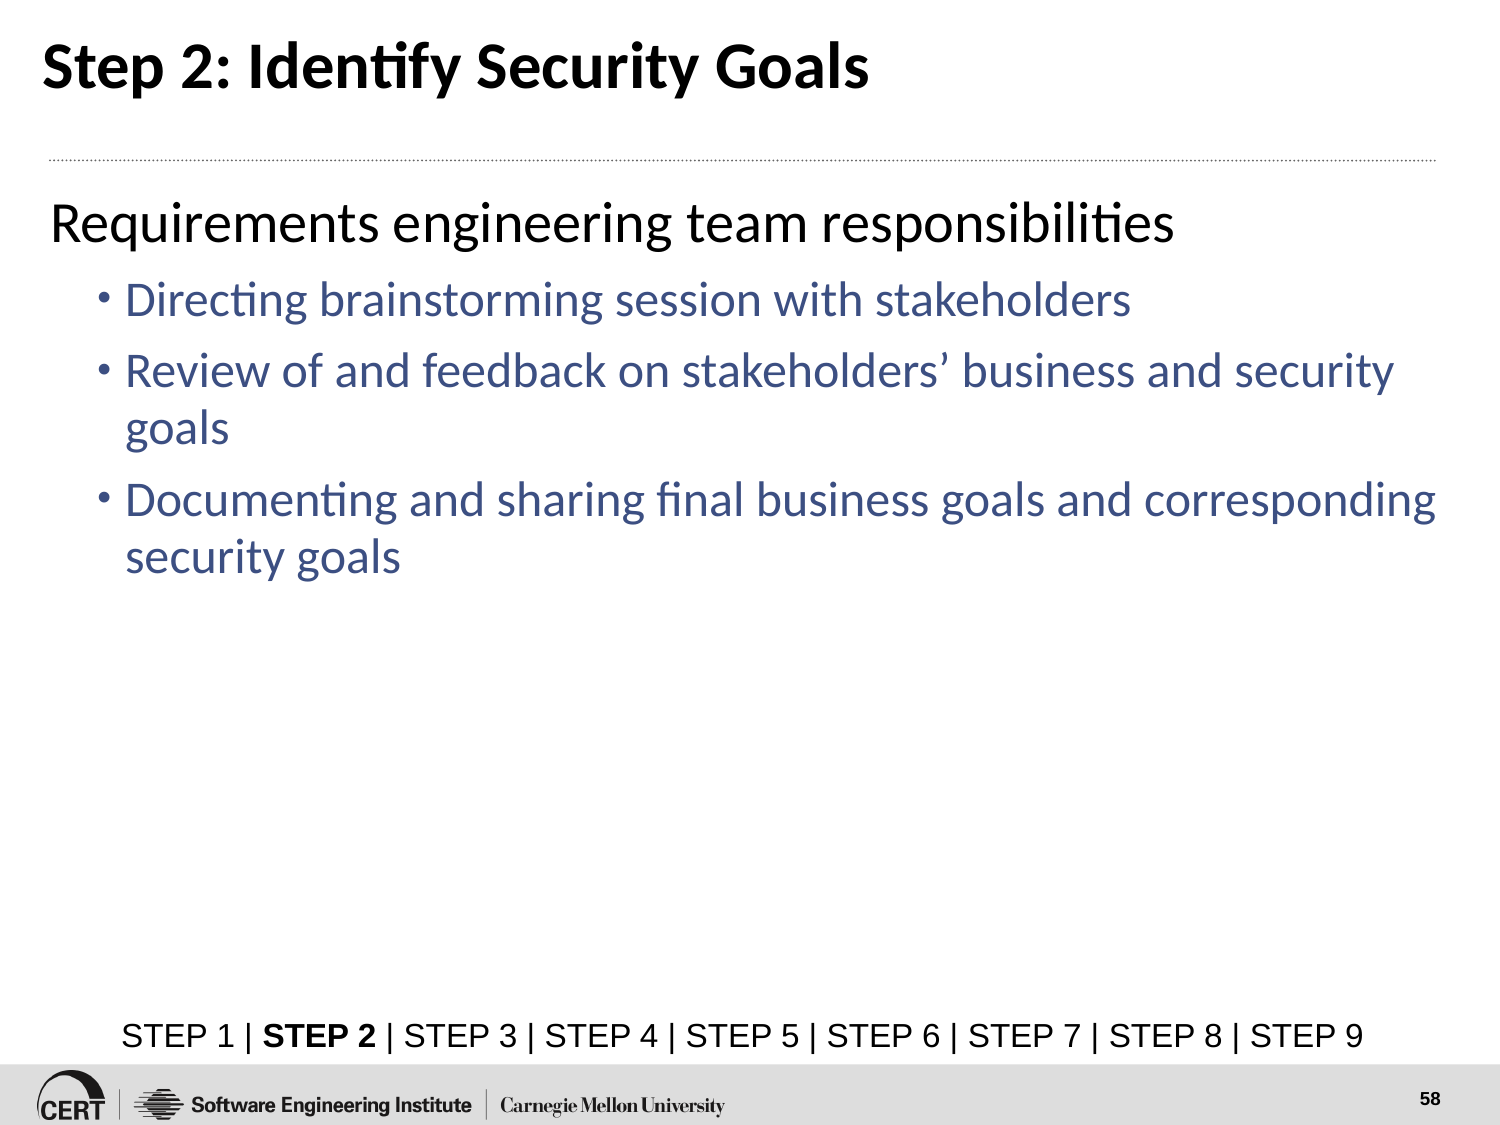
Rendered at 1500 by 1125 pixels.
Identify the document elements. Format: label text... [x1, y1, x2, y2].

text_box STEP 1 | STEP 2 | STEP 3 | STEP 4 | STEP 5 | STEP 6 | STEP 7 | STEP 8 | STEP 9 [49, 1014, 1437, 1068]
title Step 2: Identify Security Goals [42, 37, 1434, 155]
list Requirements engineering team responsibilities Directing brainstorming session with stakeholders Review of and feedback on stakeholders’ business and security goals Documenting and sharing final business goals and corresponding security goals [49, 187, 1438, 1001]
picture [37, 1069, 725, 1122]
